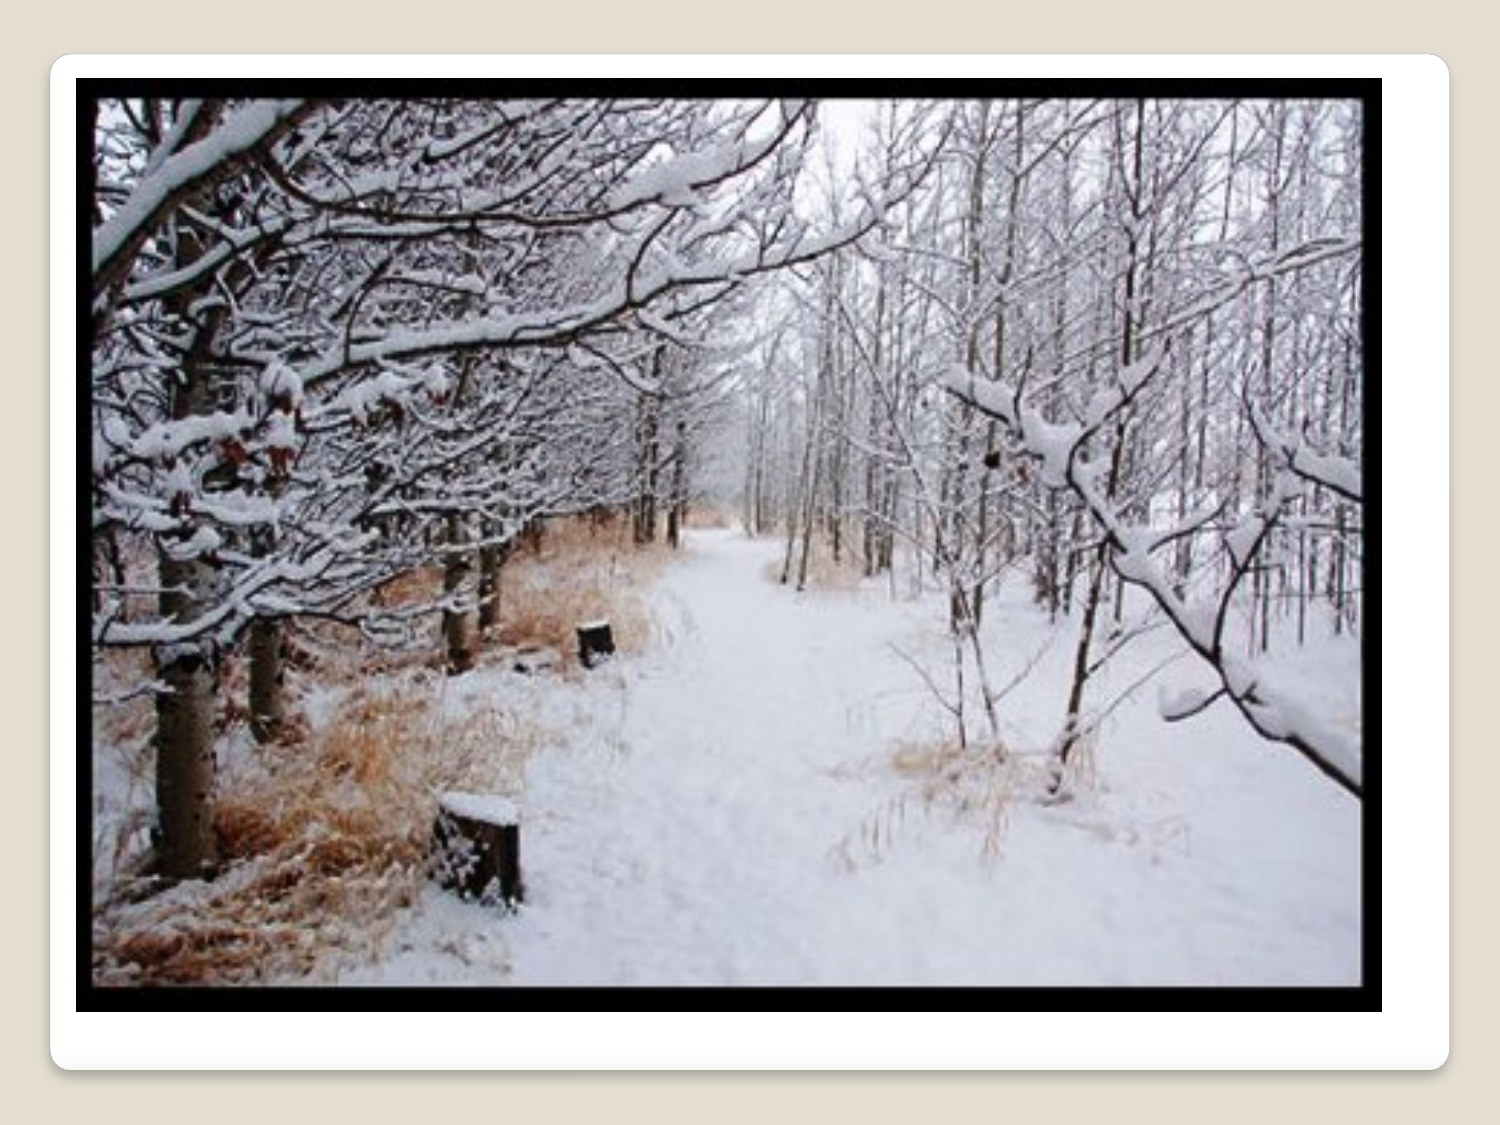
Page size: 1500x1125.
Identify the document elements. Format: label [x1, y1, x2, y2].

picture [76, 77, 1382, 1012]
